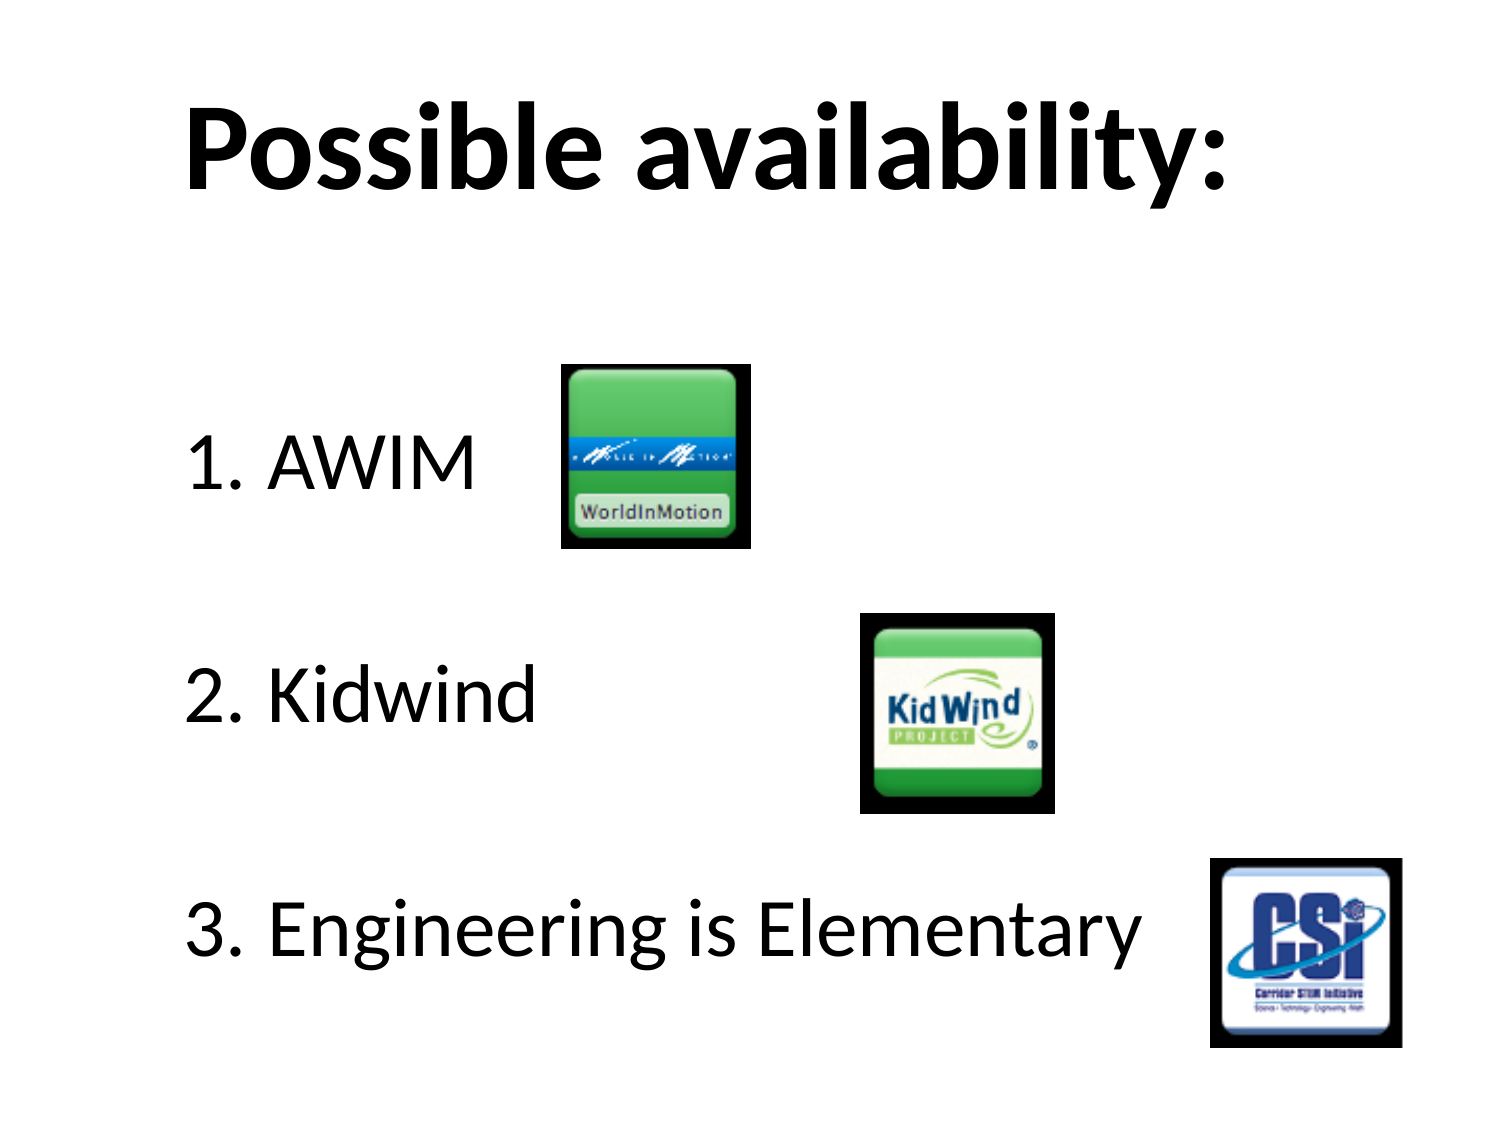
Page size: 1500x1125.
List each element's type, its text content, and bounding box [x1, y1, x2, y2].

list Possible availability: AWIM Kidwind Engineering is Elementary [168, 57, 1335, 1045]
picture [860, 613, 1055, 815]
picture [1210, 858, 1405, 1049]
picture [560, 364, 751, 549]
